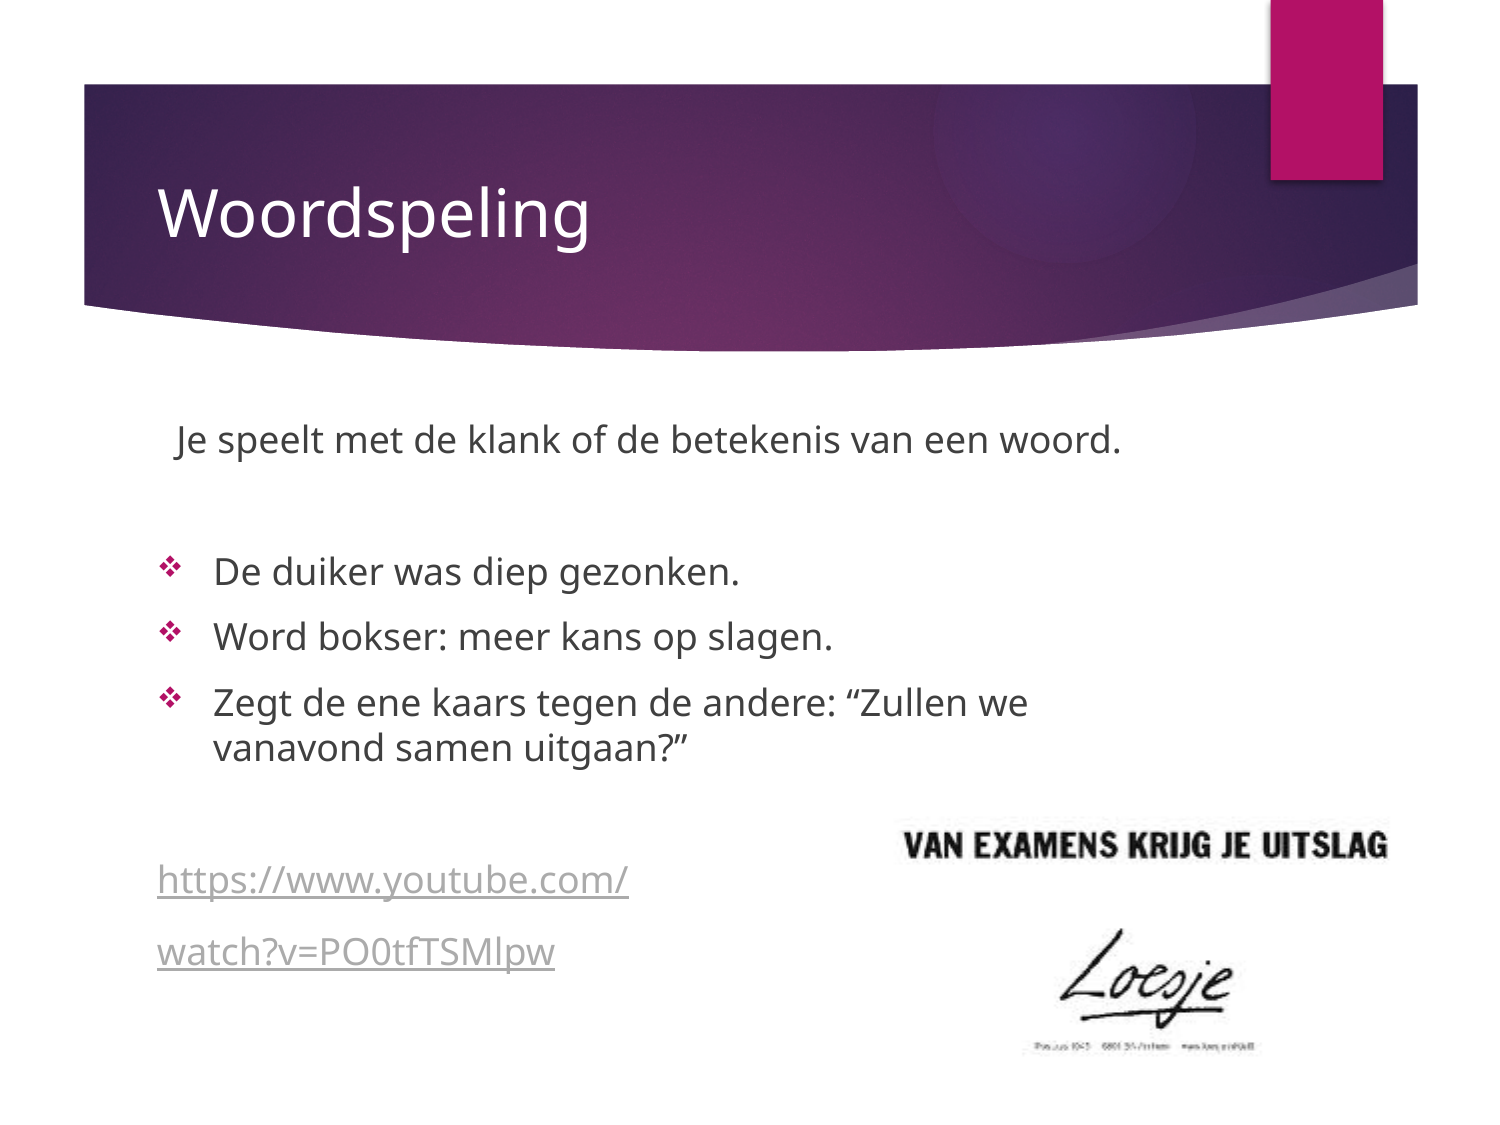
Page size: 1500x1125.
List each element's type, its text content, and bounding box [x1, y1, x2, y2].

title Woordspeling [142, 152, 1183, 269]
picture [879, 753, 1412, 1125]
list Je speelt met de klank of de betekenis van een woord. De duiker was diep gezonken. Word bokser: meer kans op slagen. Zegt de ene kaars tegen de andere: “Zullen we vanavond samen uitgaan?” https://www.youtube.com/ watch?v=PO0tfTSMlpw [141, 408, 1183, 988]
